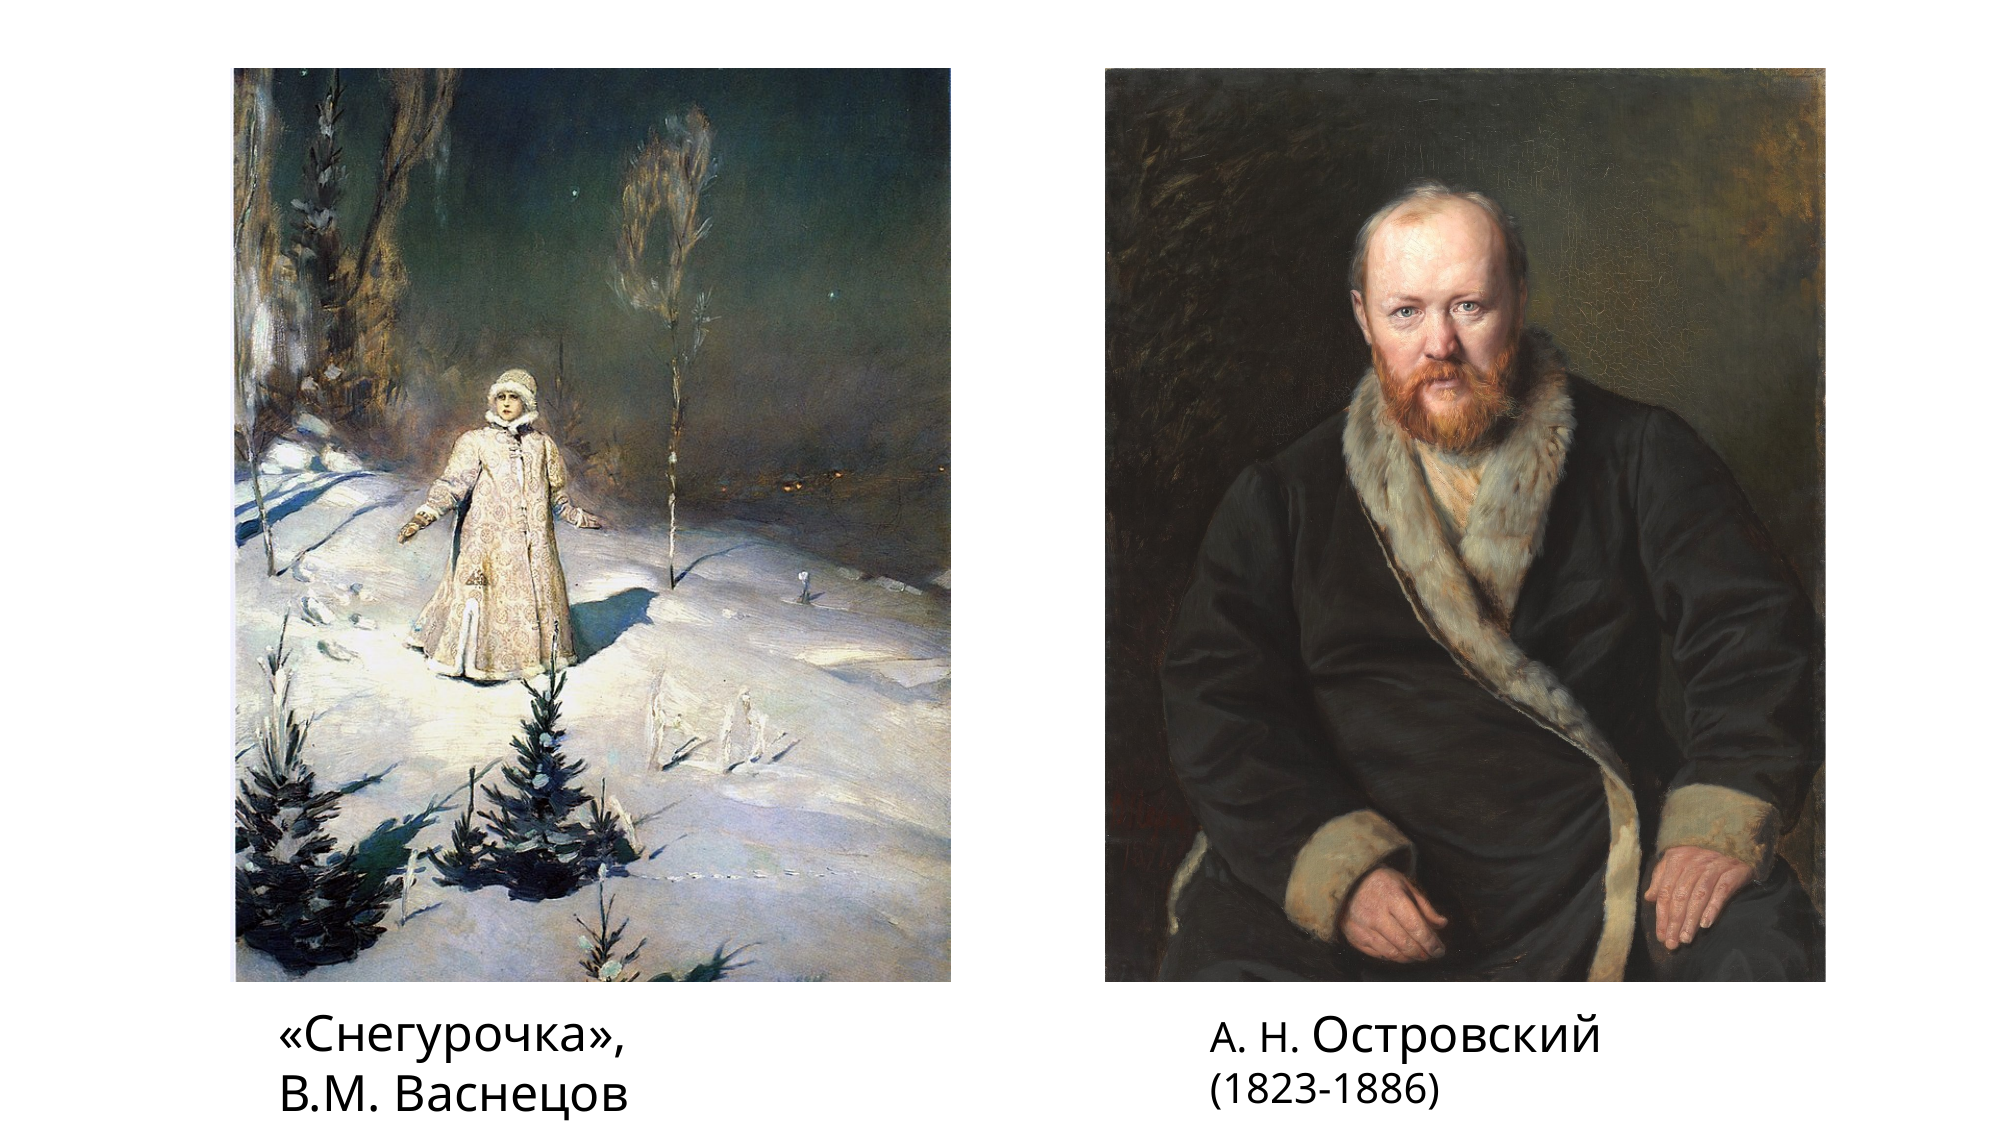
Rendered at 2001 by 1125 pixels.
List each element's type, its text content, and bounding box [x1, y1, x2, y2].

text_box А. Н. Островский (1823-1886) [1194, 994, 1870, 1120]
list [230, 68, 951, 982]
picture [1105, 68, 1826, 982]
text_box «Снегурочка», В.М. Васнецов [263, 994, 919, 1125]
